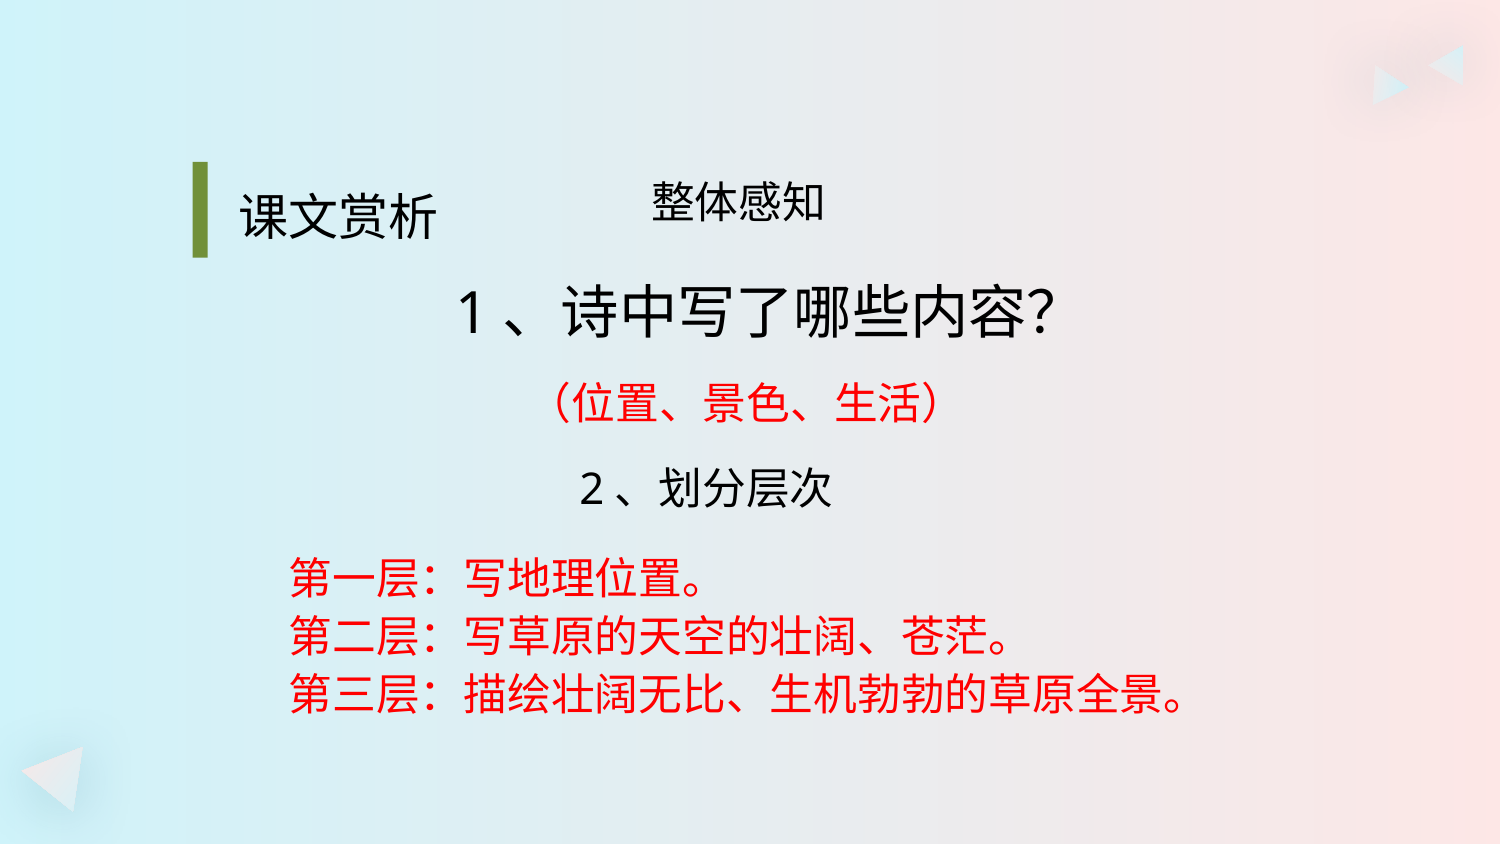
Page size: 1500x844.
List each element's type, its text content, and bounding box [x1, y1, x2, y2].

text_box 第一层：写地理位置。 第二层：写草原的天空的壮阔、苍茫。 第三层：描绘壮阔无比、生机勃勃的草原全景。 [277, 539, 1223, 725]
text_box 1、诗中写了哪些内容？ [444, 277, 1056, 362]
text_box 2、划分层次 [568, 455, 845, 520]
text_box [192, 161, 209, 259]
text_box 整体感知 [639, 175, 861, 274]
text_box 课文赏析 [227, 167, 506, 251]
text_box （位置、景色、生活） [516, 369, 977, 434]
